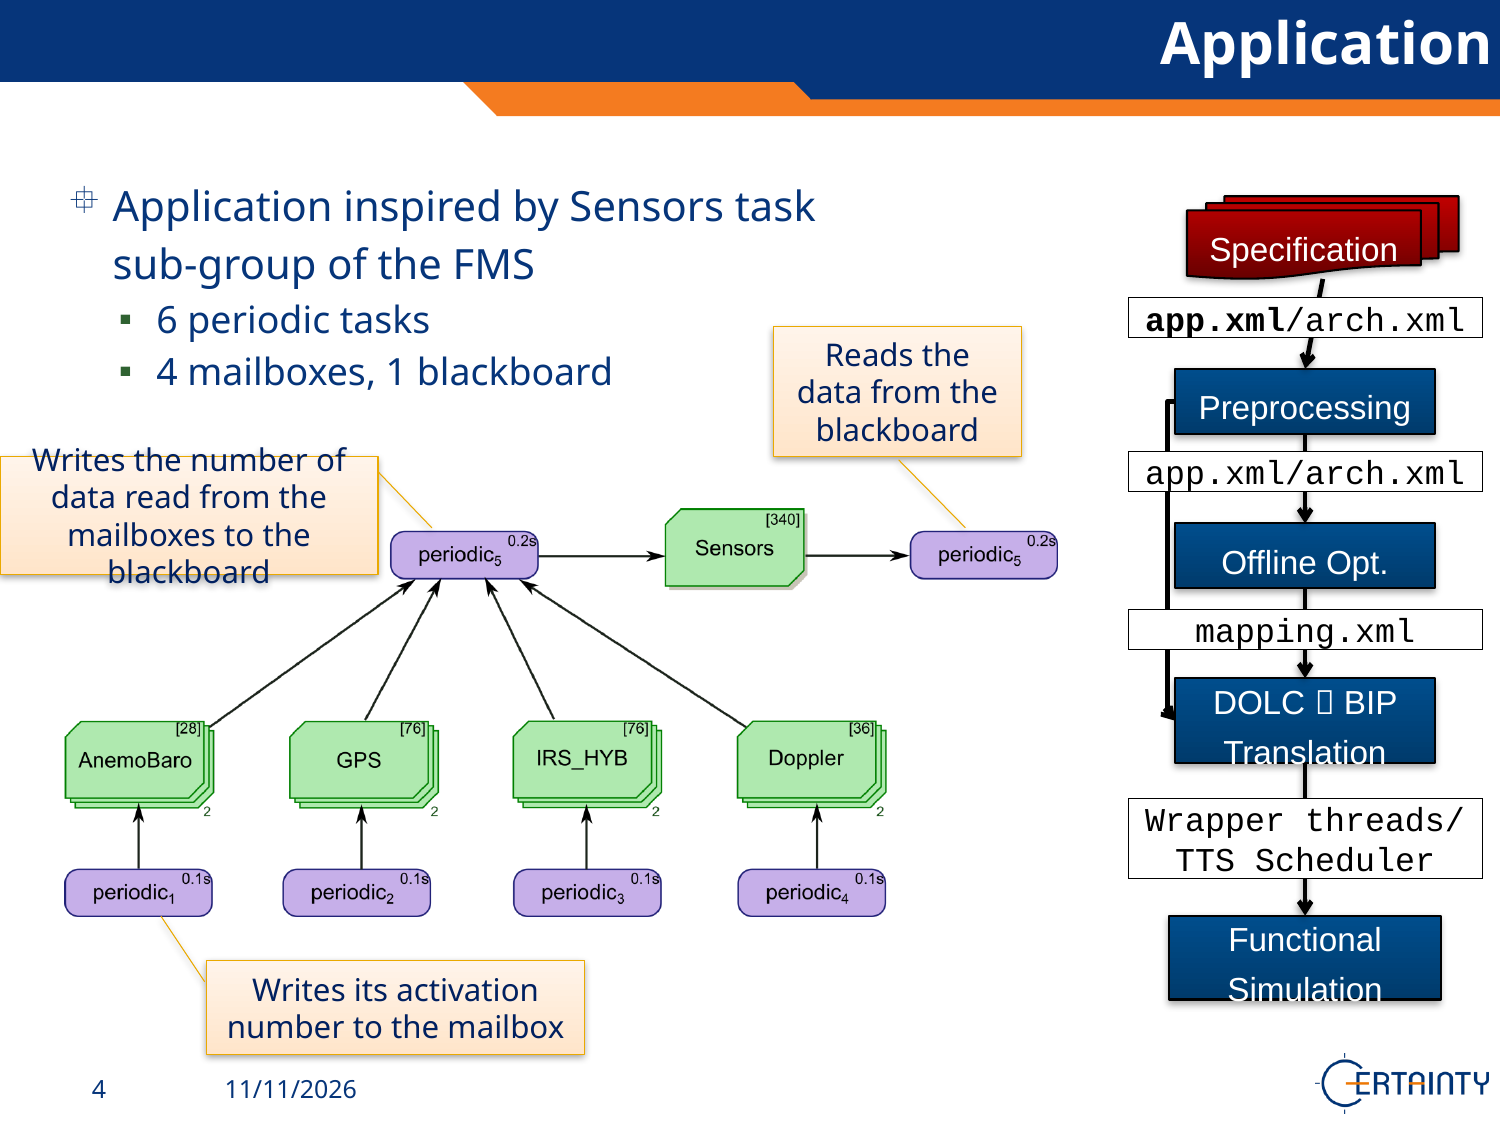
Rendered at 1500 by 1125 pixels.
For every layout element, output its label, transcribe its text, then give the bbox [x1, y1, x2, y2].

text_box mapping.xml [1183, 609, 1301, 650]
text_box app.xml/arch.xml [1310, 297, 1483, 338]
text_box mapping.xml [1309, 609, 1483, 650]
text_box Reads the data from the blackboard [773, 326, 1022, 457]
text_box Specification [1187, 196, 1459, 279]
text_box Writes the number of data read from the mailboxes to the blackboard [0, 456, 412, 575]
text_box mapping.xml [1128, 609, 1169, 650]
text_box app.xml/arch.xml [1128, 297, 1298, 338]
text_box app.xml/arch.xml [1128, 451, 1169, 492]
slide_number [207, 1062, 455, 1108]
text_box DOLC  BIP Translation [1175, 678, 1436, 764]
text_box Functional Simulation [1169, 915, 1442, 1000]
text_box Offline Opt. [1183, 523, 1436, 589]
text_box Preprocessing [1175, 368, 1436, 434]
text_box Wrapper threads/ TTS Scheduler [1128, 798, 1301, 879]
text_box Wrapper threads/ TTS Scheduler [1309, 798, 1483, 879]
picture [1315, 1053, 1489, 1114]
text_box app.xml/arch.xml [1309, 451, 1483, 492]
text_box app.xml/arch.xml [1183, 451, 1301, 492]
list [64, 508, 1058, 917]
slide_number 4 [77, 1062, 207, 1108]
title Application [0, 0, 1500, 82]
text_box Application inspired by Sensors task sub-group of the FMS 6 periodic tasks 4 mailboxes, 1 blackboard [53, 172, 1058, 456]
text_box Writes its activation number to the mailbox [166, 926, 585, 1055]
